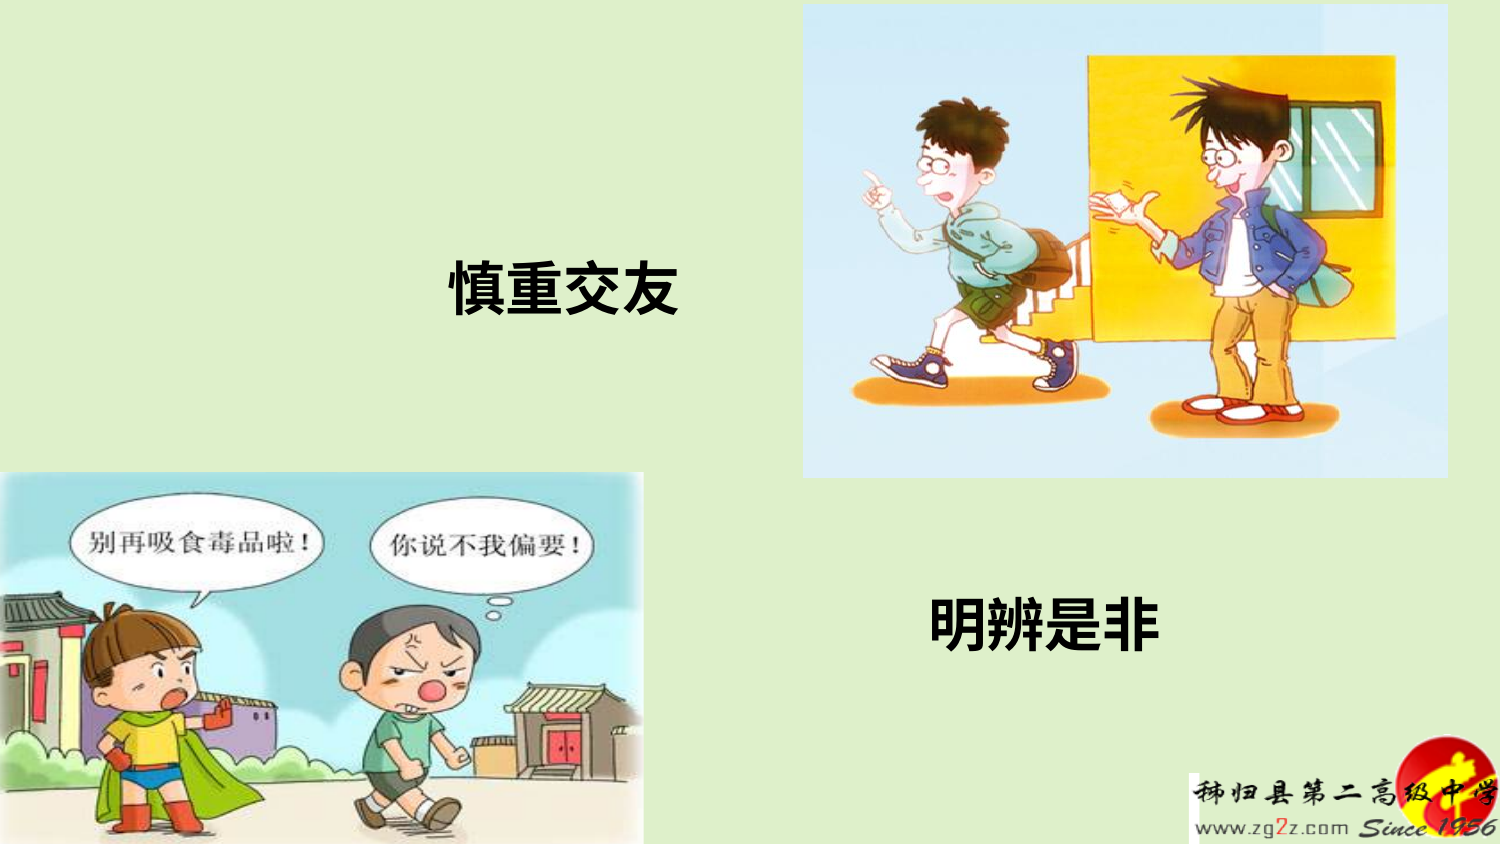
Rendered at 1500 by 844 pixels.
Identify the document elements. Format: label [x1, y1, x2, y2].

text_box [0, 4, 1448, 844]
picture [1448, 733, 1500, 844]
